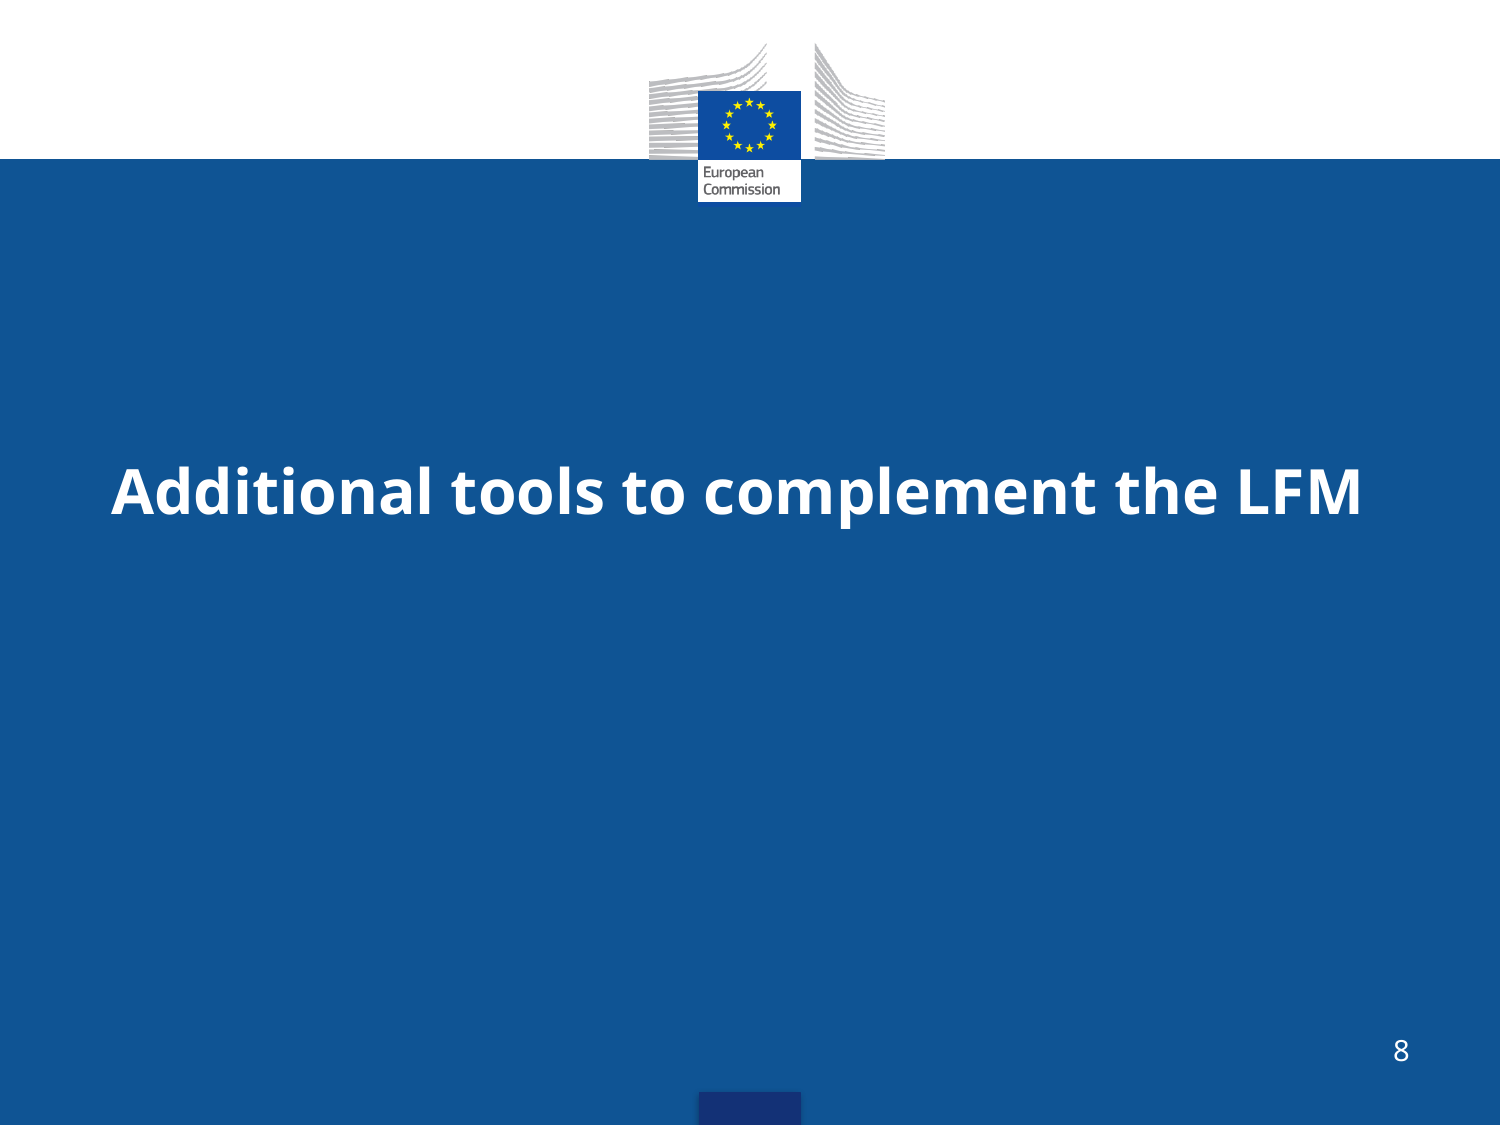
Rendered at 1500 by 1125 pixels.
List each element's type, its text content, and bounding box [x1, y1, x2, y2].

slide_number 8 [1074, 1024, 1426, 1103]
subtitle Additional tools to complement the LFM [0, 444, 1497, 729]
